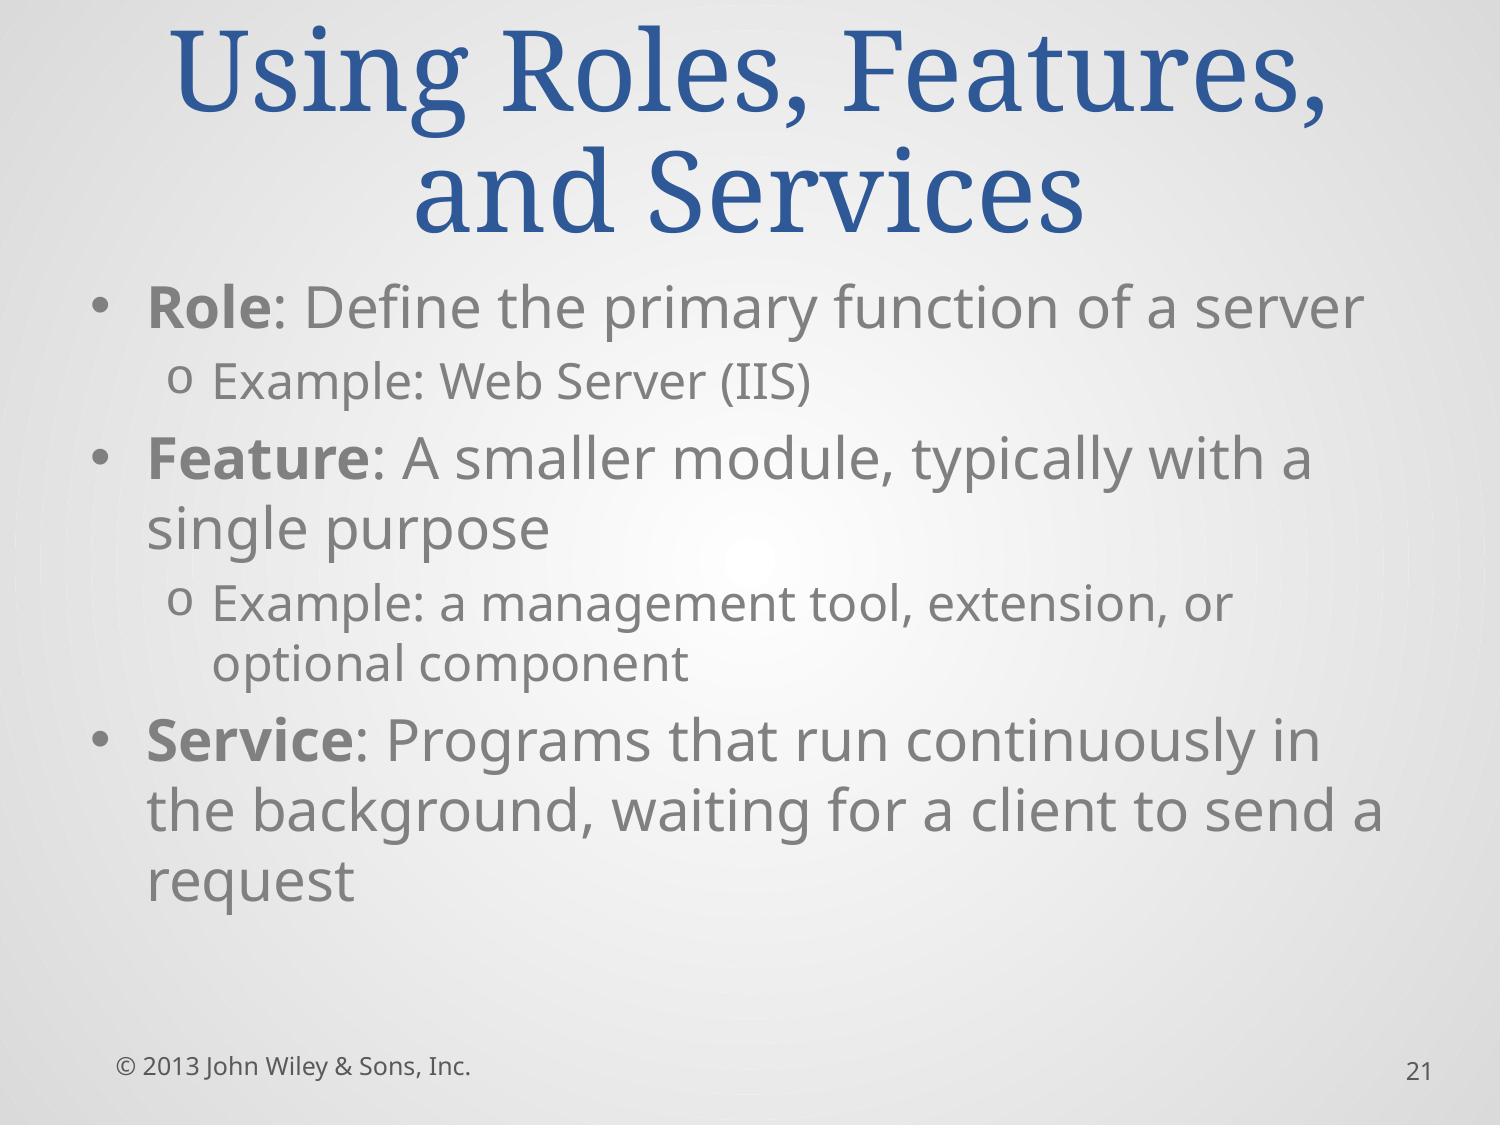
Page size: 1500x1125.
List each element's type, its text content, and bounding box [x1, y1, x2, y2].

title Using Roles, Features, and Services [75, 0, 1425, 262]
slide_number 21 [1401, 1042, 1494, 1103]
list Role: Define the primary function of a server Example: Web Server (IIS) Feature: A smaller module, typically with a single purpose Example: a management tool, extension, or optional component Service: Programs that run continuously in the background, waiting for a client to send a request [75, 262, 1425, 1005]
footer © 2013 John Wiley & Sons, Inc. [108, 1037, 576, 1098]
